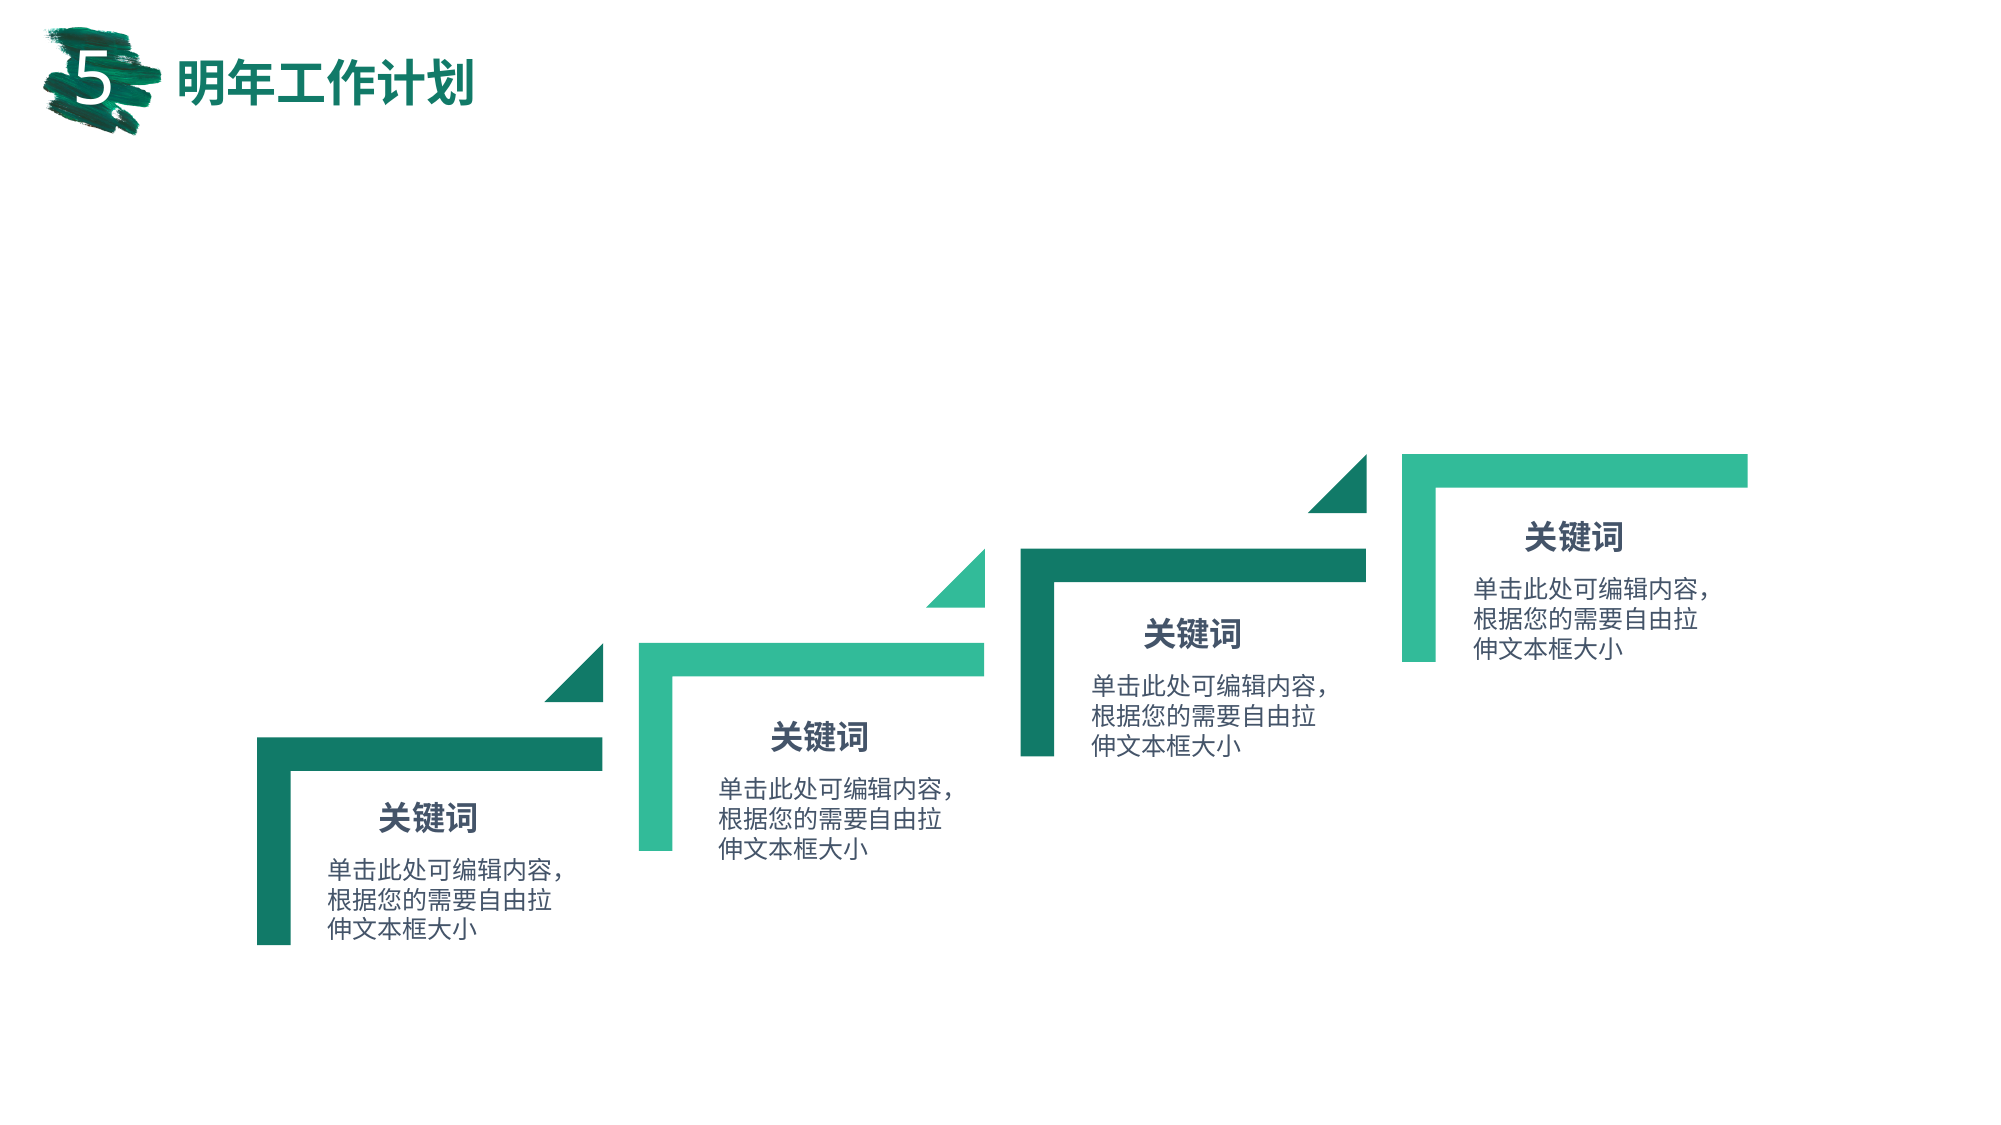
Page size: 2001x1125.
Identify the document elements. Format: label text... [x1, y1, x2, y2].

text_box 单击此处可编辑内容，根据您的需要自由拉伸文本框大小 [718, 773, 946, 864]
text_box 关键词 [1001, 612, 1386, 653]
text_box [1402, 454, 1748, 516]
text_box 关键词 [1383, 516, 1767, 557]
text_box [1402, 557, 1436, 662]
text_box [544, 643, 604, 703]
text_box 明年工作计划 [168, 43, 533, 119]
text_box [1020, 653, 1055, 757]
text_box [257, 837, 291, 946]
text_box 单击此处可编辑内容，根据您的需要自由拉伸文本框大小 [1091, 670, 1319, 760]
text_box [638, 642, 985, 715]
text_box 关键词 [236, 796, 621, 837]
text_box [926, 548, 985, 608]
text_box 单击此处可编辑内容，根据您的需要自由拉伸文本框大小 [1473, 573, 1701, 664]
text_box [1307, 454, 1367, 514]
picture [42, 25, 163, 136]
text_box [1020, 548, 1366, 612]
text_box 关键词 [628, 715, 1012, 756]
text_box [638, 756, 673, 851]
text_box [257, 737, 603, 796]
text_box 单击此处可编辑内容，根据您的需要自由拉伸文本框大小 [327, 854, 555, 945]
